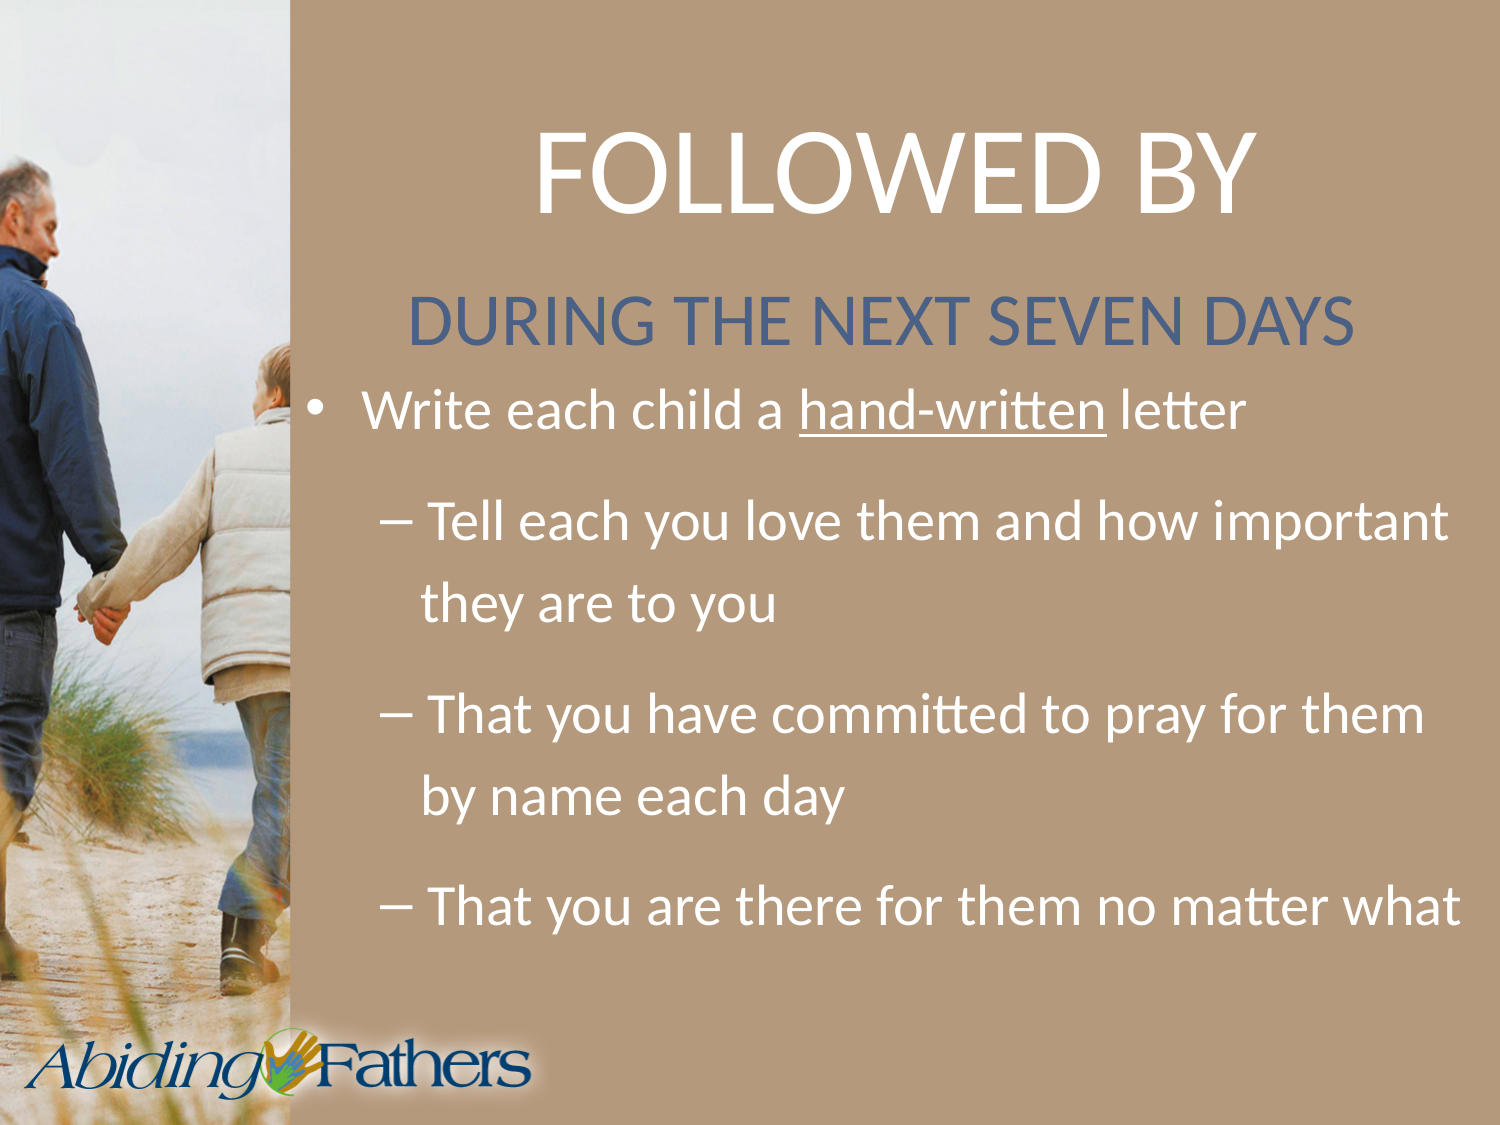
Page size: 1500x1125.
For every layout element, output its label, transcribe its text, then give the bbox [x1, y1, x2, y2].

title FOLLOWED BY [289, 78, 1500, 249]
picture [0, 0, 1500, 1125]
list DURING THE NEXT SEVEN DAYS Write each child a hand-written letter Tell each you love them and how important they are to you That you have committed to pray for them by name each day That you are there for them no matter what [289, 262, 1500, 1006]
